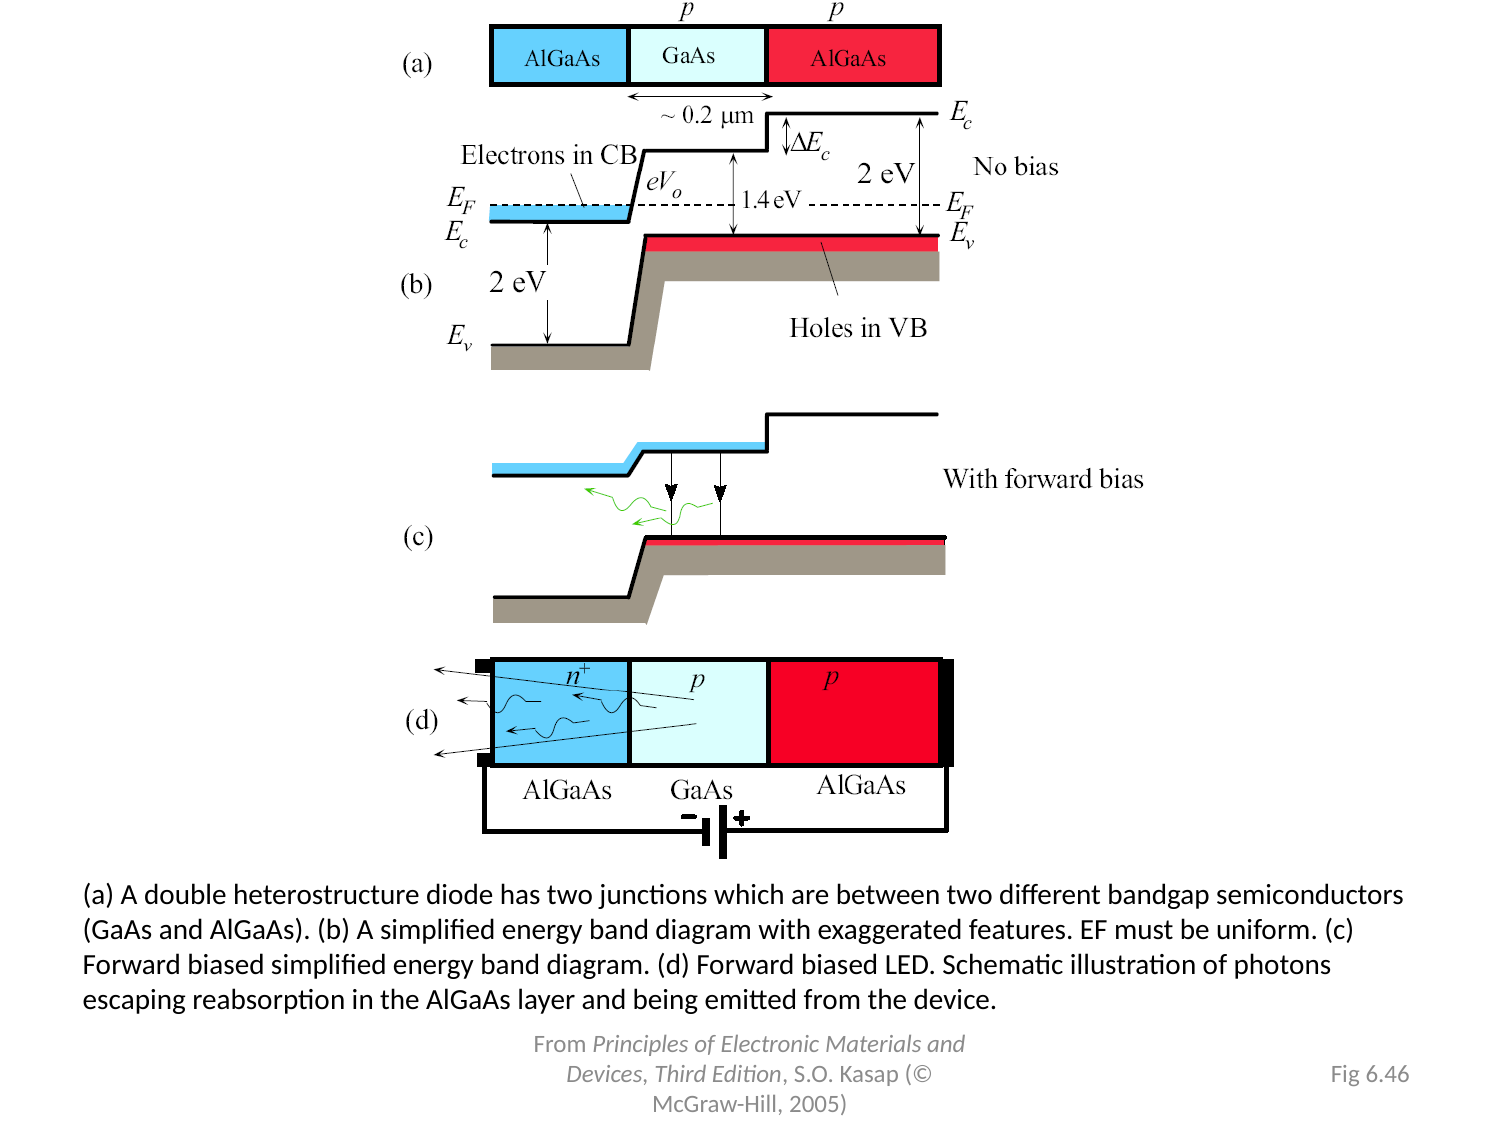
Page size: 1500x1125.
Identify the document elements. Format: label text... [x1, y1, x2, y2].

slide_number Fig 6.46 [1074, 1042, 1425, 1103]
picture [380, 0, 1157, 864]
text_box (a) A double heterostructure diode has two junctions which are between two different bandgap semiconductors (GaAs and AlGaAs). (b) A simplified energy band diagram with exaggerated features. EF must be uniform. (c) Forward biased simplified energy band diagram. (d) Forward biased LED. Schematic illustration of photons escaping reabsorption in the AlGaAs layer and being emitted from the device. [67, 868, 1434, 1023]
footer From Principles of Electronic Materials and Devices, Third Edition, S.O. Kasap (© McGraw-Hill, 2005) [512, 1042, 988, 1103]
